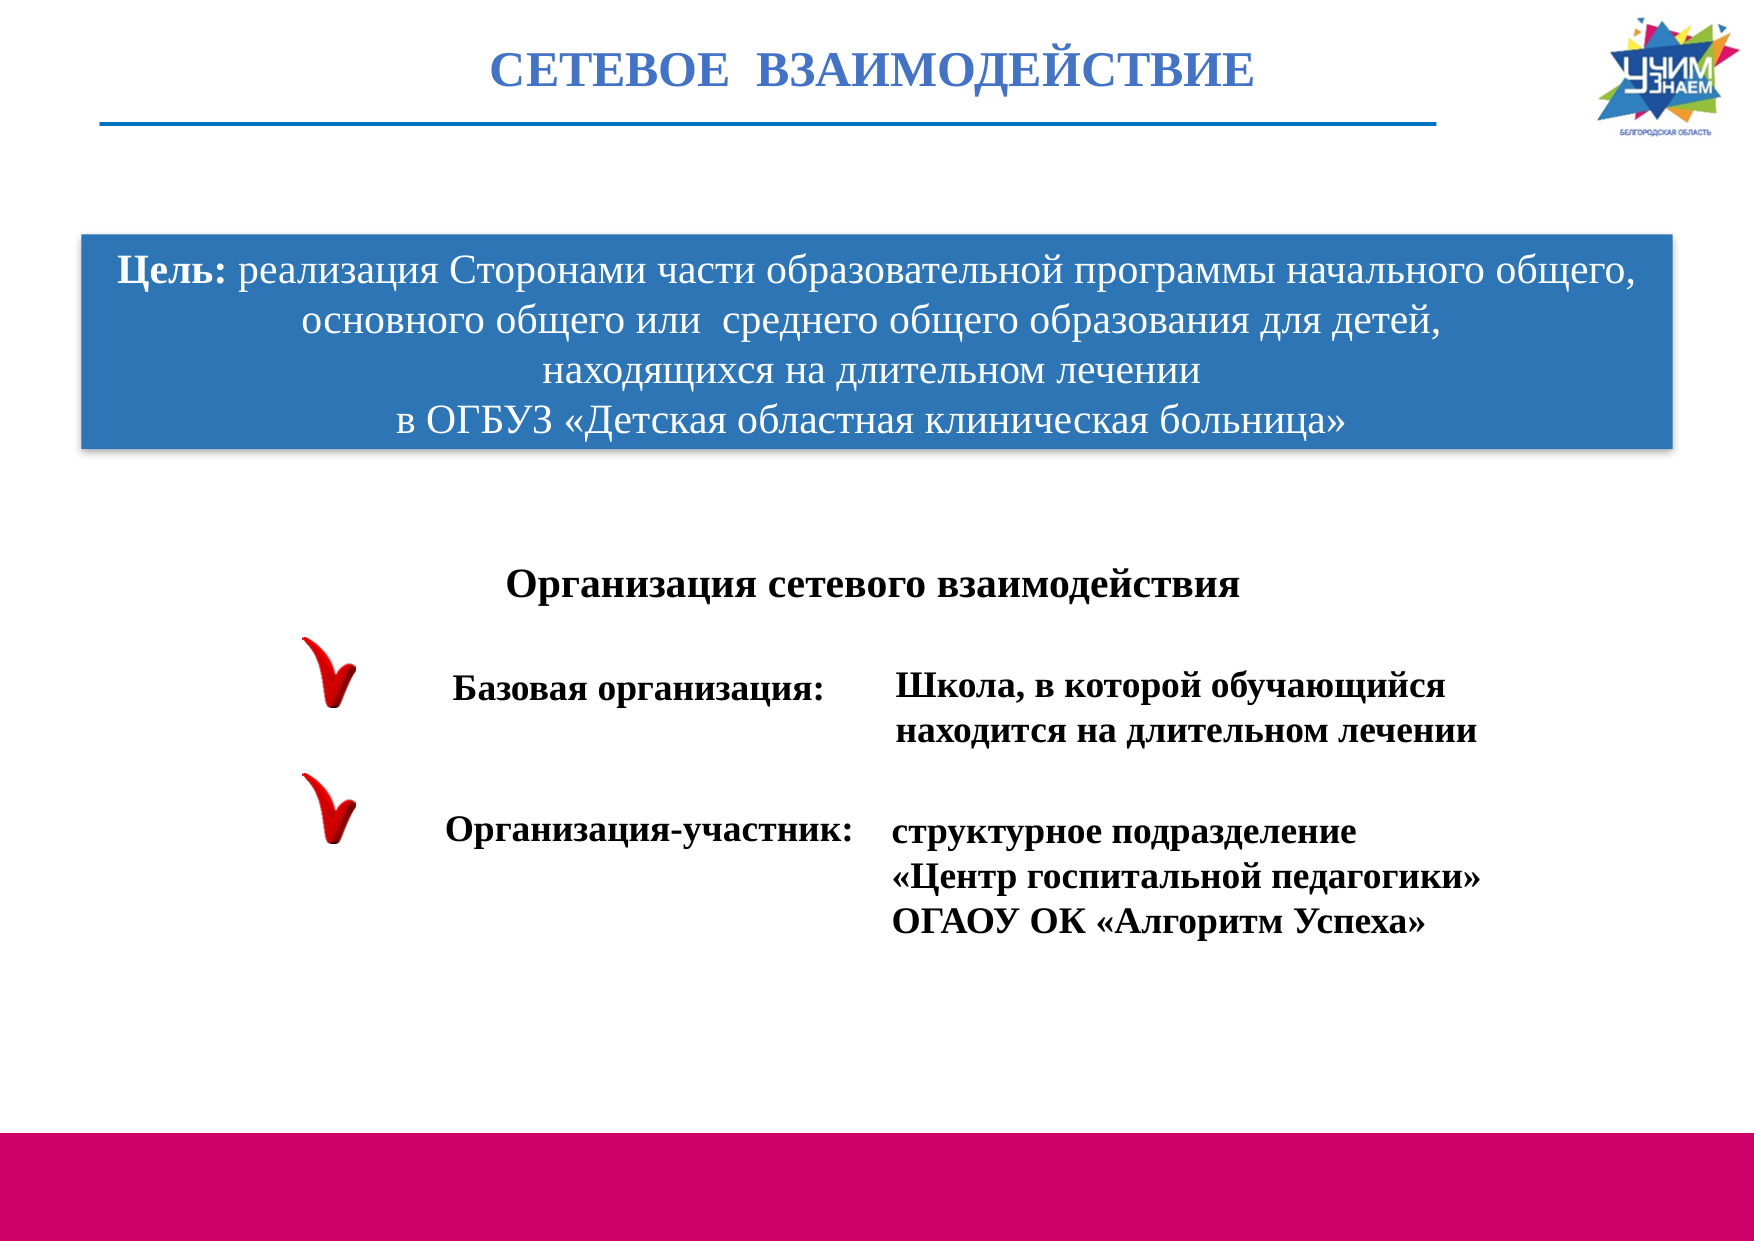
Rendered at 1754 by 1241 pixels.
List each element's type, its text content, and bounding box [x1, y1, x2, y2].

text_box Школа, в которой обучающийся находится на длительном лечении [880, 652, 1754, 758]
text_box Организация-участник: [429, 796, 874, 856]
picture [302, 773, 356, 844]
text_box Цель: реализация Сторонами части образовательной программы начального общего, основного общего или среднего общего образования для детей, находящихся на длительном лечении в ОГБУЗ «Детская областная клиническая больница» [81, 234, 1673, 450]
picture [1597, 0, 1740, 143]
text_box [0, 1133, 1754, 1241]
picture [99, 122, 1438, 126]
text_box Базовая организация: [437, 656, 873, 716]
picture [302, 637, 356, 708]
text_box Организация сетевого взаимодействия [3, 548, 1743, 614]
text_box структурное подразделение «Центр госпитальной педагогики» ОГАОУ ОК «Алгоритм Успеха» [876, 798, 1512, 948]
text_box СЕТЕВОЕ ВЗАИМОДЕЙСТВИЕ [270, 28, 1476, 104]
